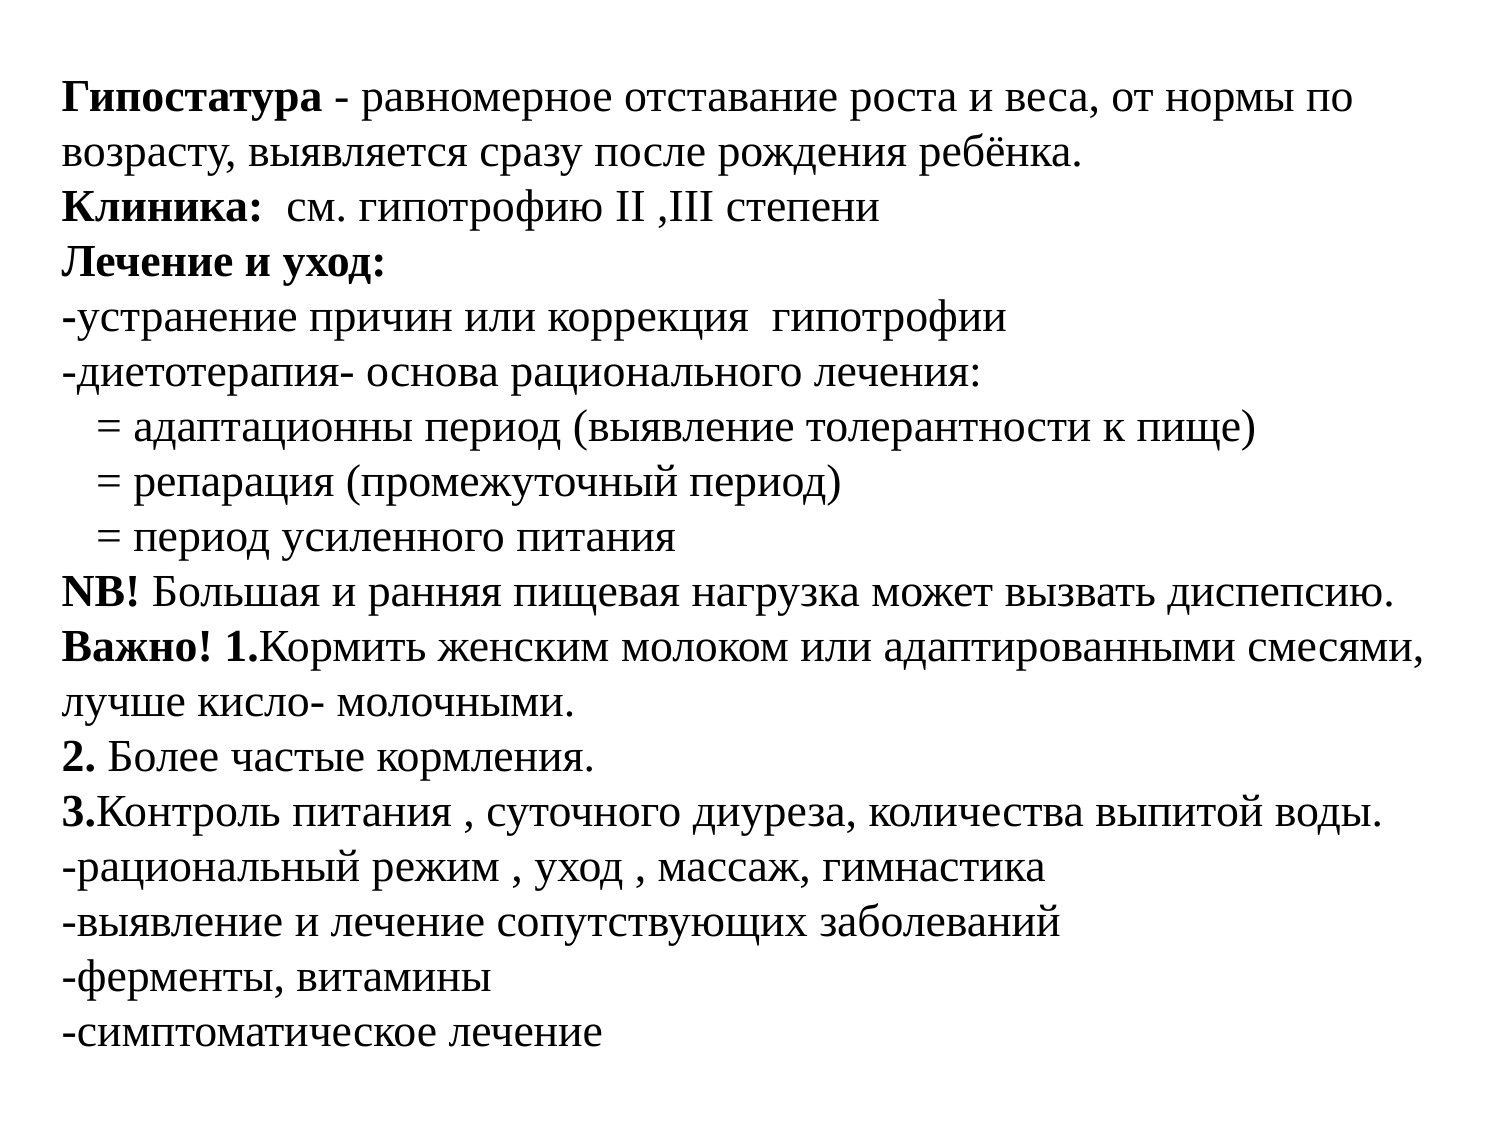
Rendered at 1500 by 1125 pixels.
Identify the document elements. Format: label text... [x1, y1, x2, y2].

text_box Гипостатура - равномерное отставание роста и веса, от нормы по возрасту, выявляется сразу после рождения ребёнка. Клиника: см. гипотрофию II ,III степени Лечение и уход: -устранение причин или коррекция гипотрофии -диетотерапия- основа рационального лечения: = адаптационны период (выявление толерантности к пище) = репарация (промежуточный период) = период усиленного питания NB! Большая и ранняя пищевая нагрузка может вызвать диспепсию. Важно! 1.Кормить женским молоком или адаптированными смесями, лучше кисло- молочными. 2. Более частые кормления. 3.Контроль питания , суточного диуреза, количества выпитой воды. -рациональный режим , уход , массаж, гимнастика -выявление и лечение сопутствующих заболеваний -ферменты, витамины -симптоматическое лечение [46, 58, 1477, 1063]
